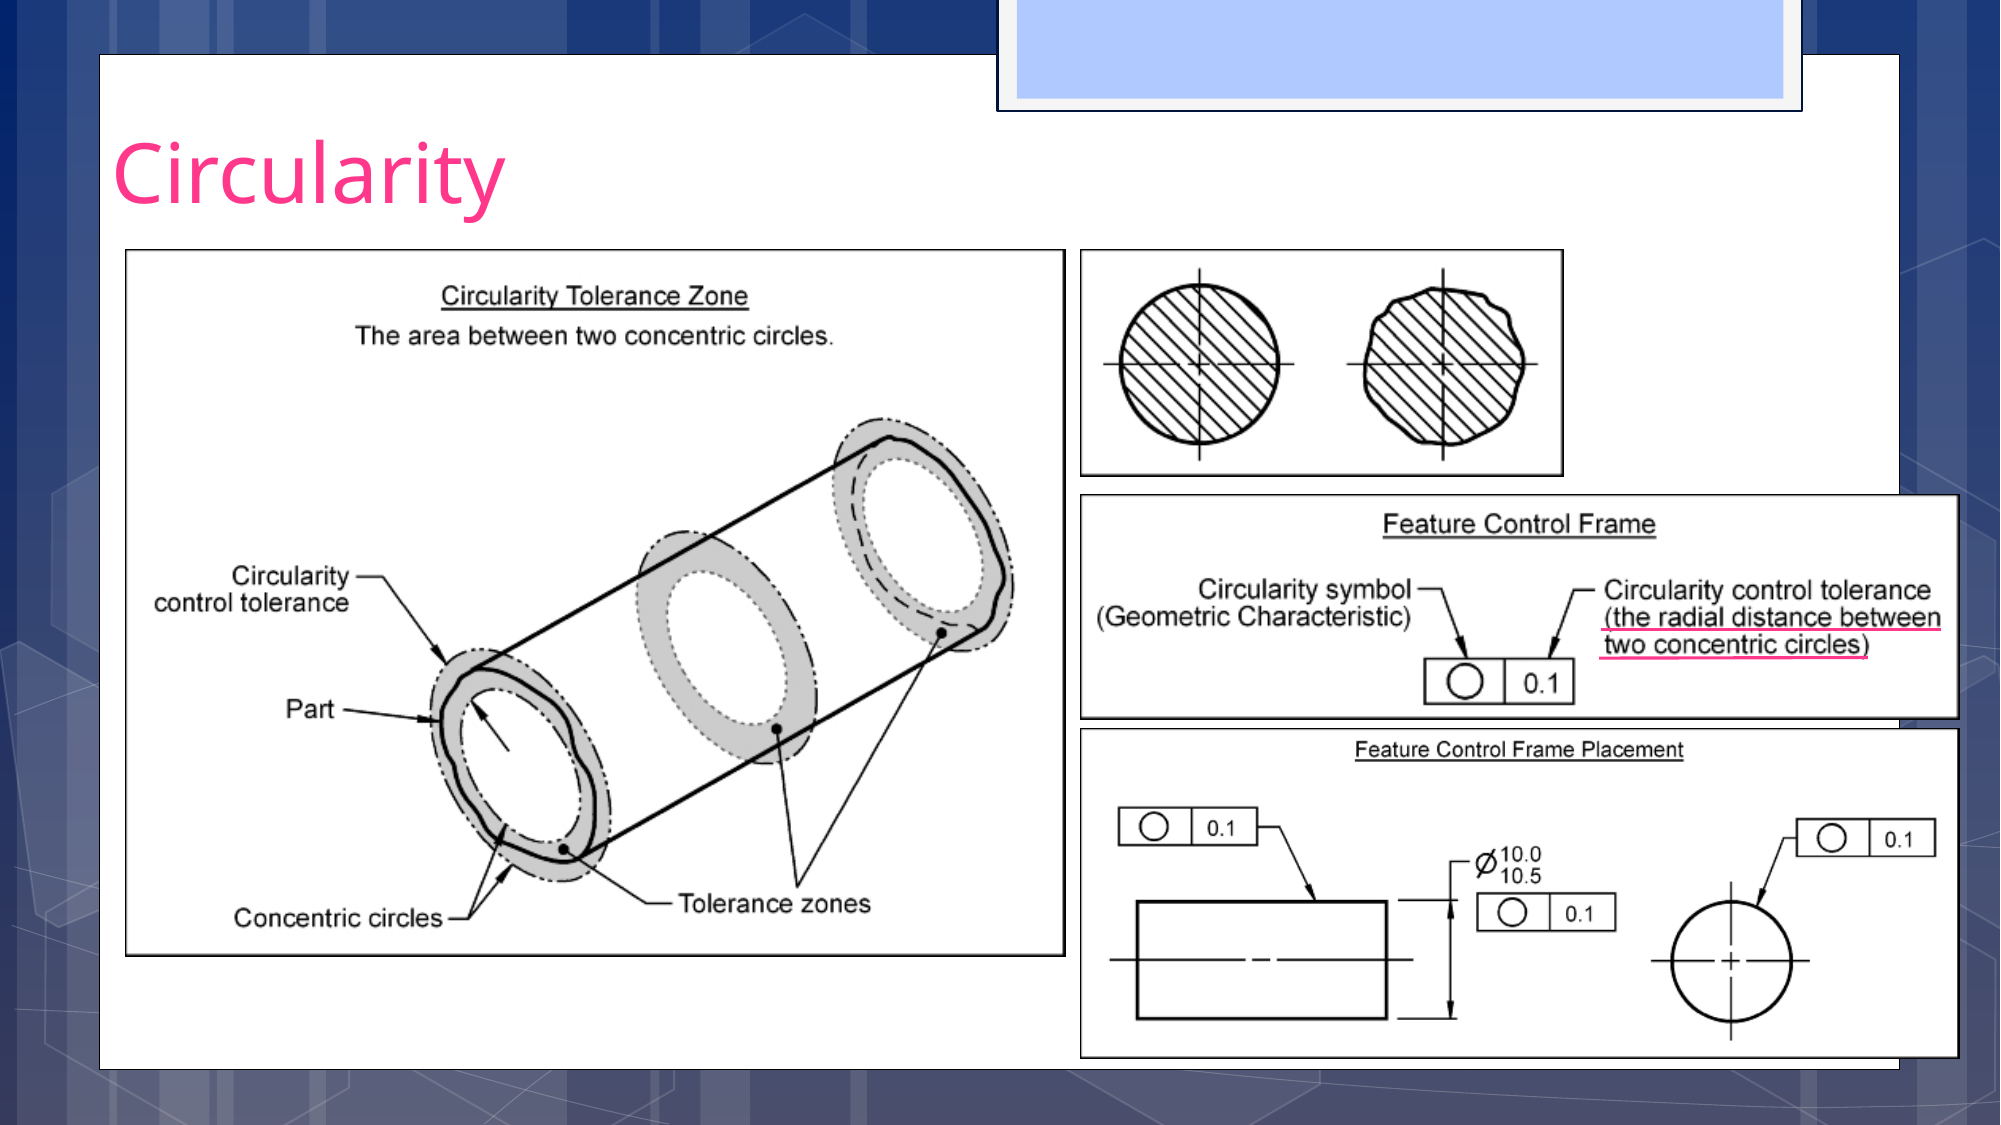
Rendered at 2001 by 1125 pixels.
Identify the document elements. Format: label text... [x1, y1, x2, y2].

title Circularity [96, 40, 1634, 228]
picture [1080, 727, 1960, 1059]
picture [1080, 494, 1960, 720]
picture [125, 249, 1066, 957]
picture [1080, 249, 1564, 477]
